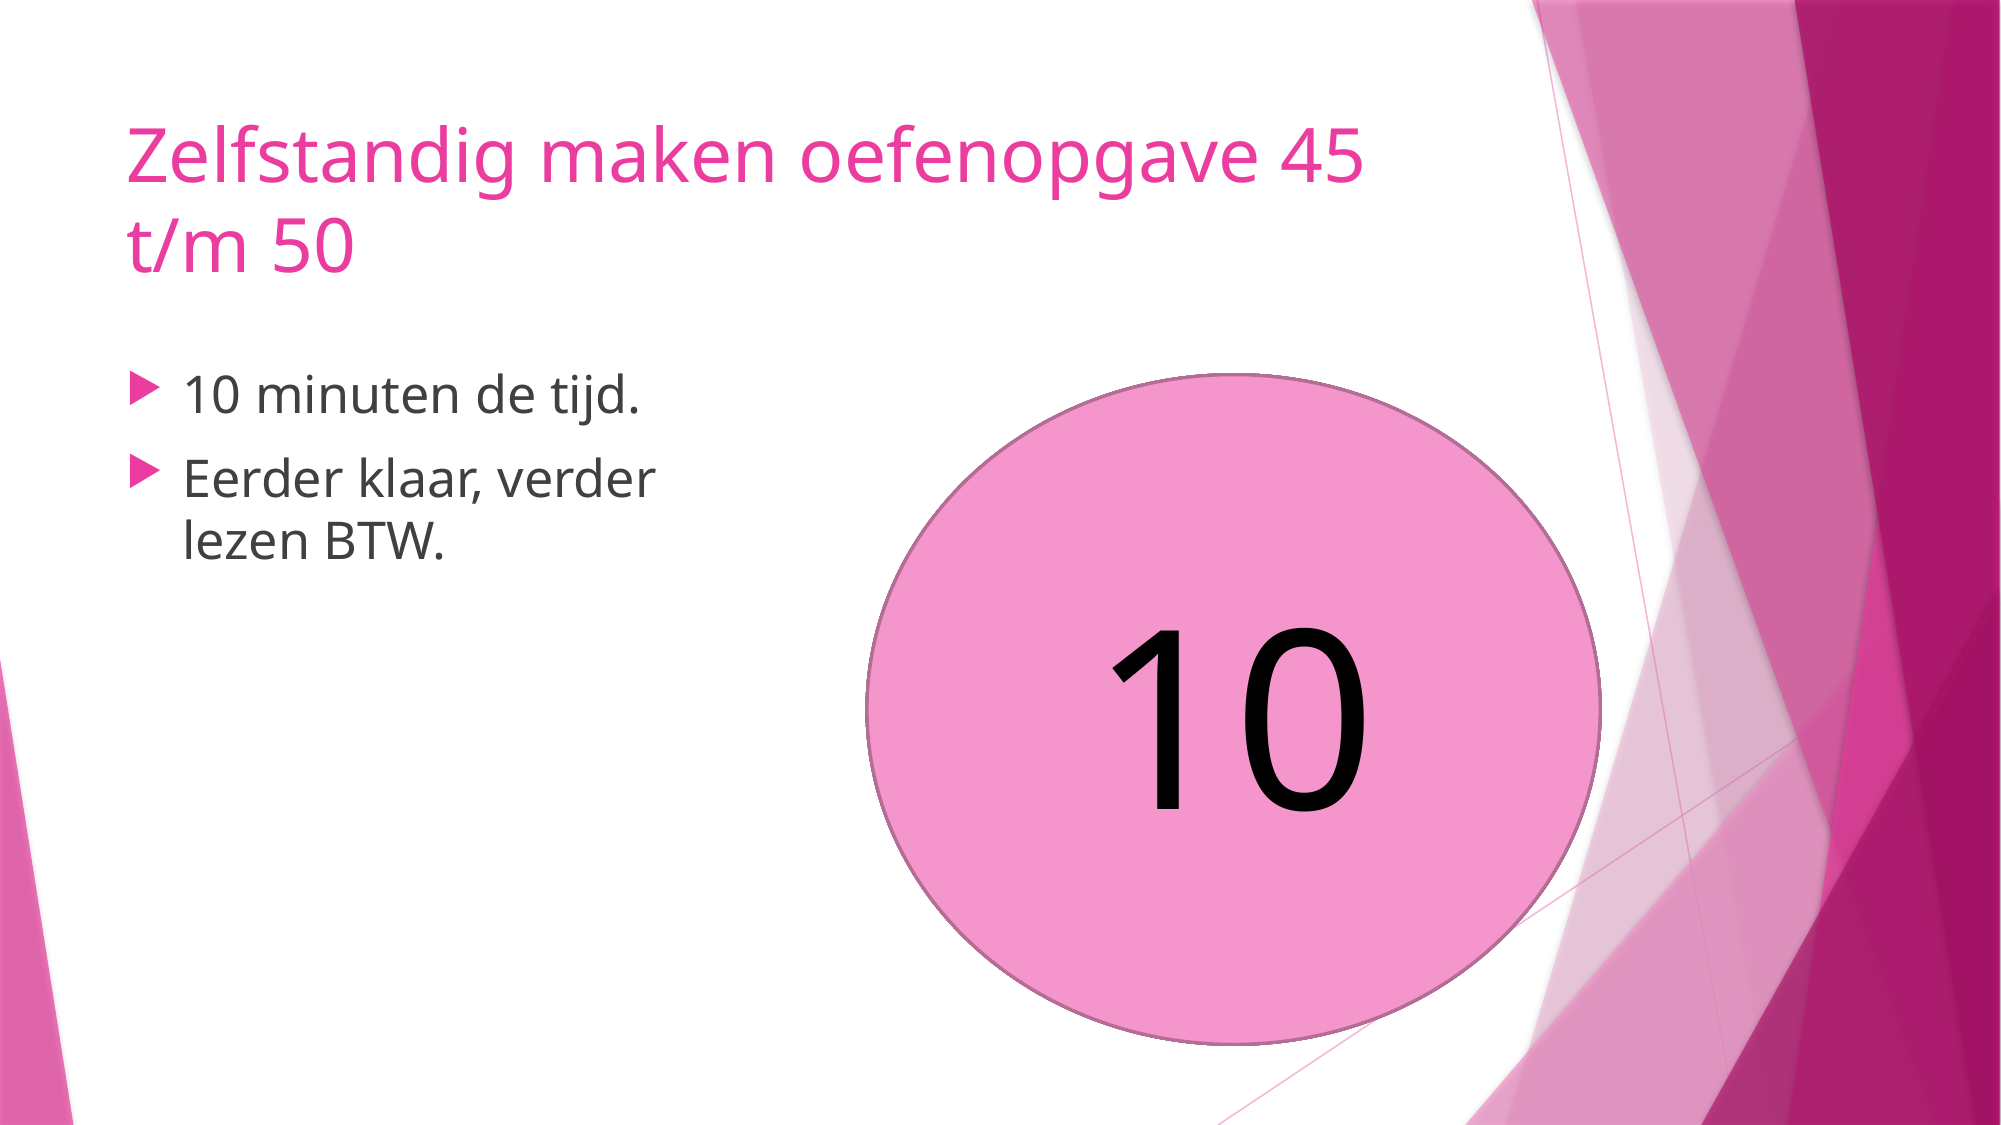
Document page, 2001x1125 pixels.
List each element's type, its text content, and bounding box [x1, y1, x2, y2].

list 10 minuten de tijd. Eerder klaar, verder lezen BTW. [111, 354, 689, 960]
text_box 10 [865, 373, 1602, 1046]
title Zelfstandig maken oefenopgave 45 t/m 50 [111, 99, 1522, 317]
